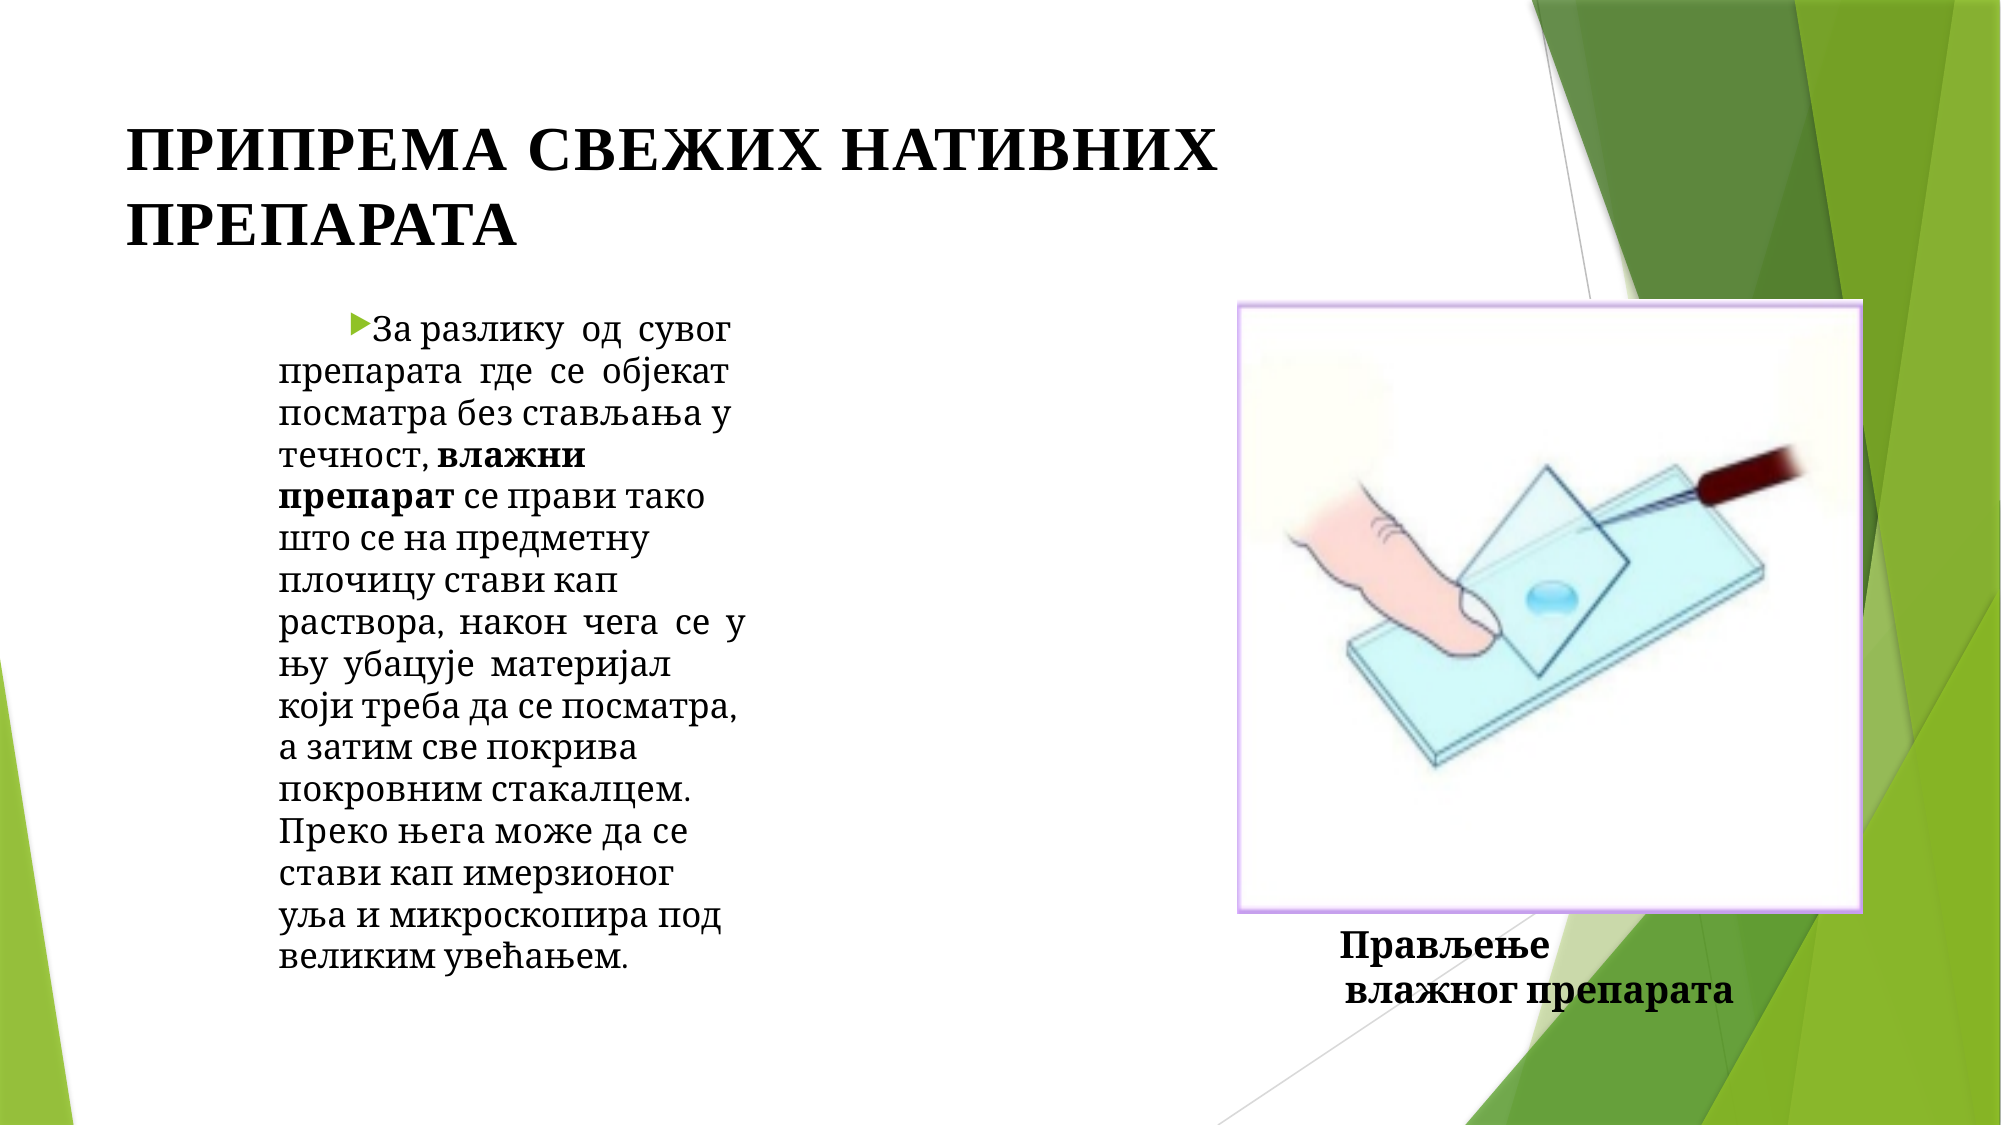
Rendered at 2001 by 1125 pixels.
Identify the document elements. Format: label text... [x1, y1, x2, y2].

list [1236, 298, 1863, 915]
list За разлику од сувог препарата где се објекат посматра без стављања у течност, влажни препарат се прави тако што се на предметну плочицу стави кап раствора, након чега се у њу убацује материјал који треба да се посматра, а затим све покрива покровним стакалцем. Преко њега може да се стави кап имерзионог уља и микроскопира под великим увећањем. [137, 299, 1206, 1014]
title ПРИПРЕМА СВЕЖИХ НАТИВНИХ ПРЕПАРАТА [111, 99, 1522, 317]
text_box Прављење влажног препарата [1324, 922, 1863, 1019]
